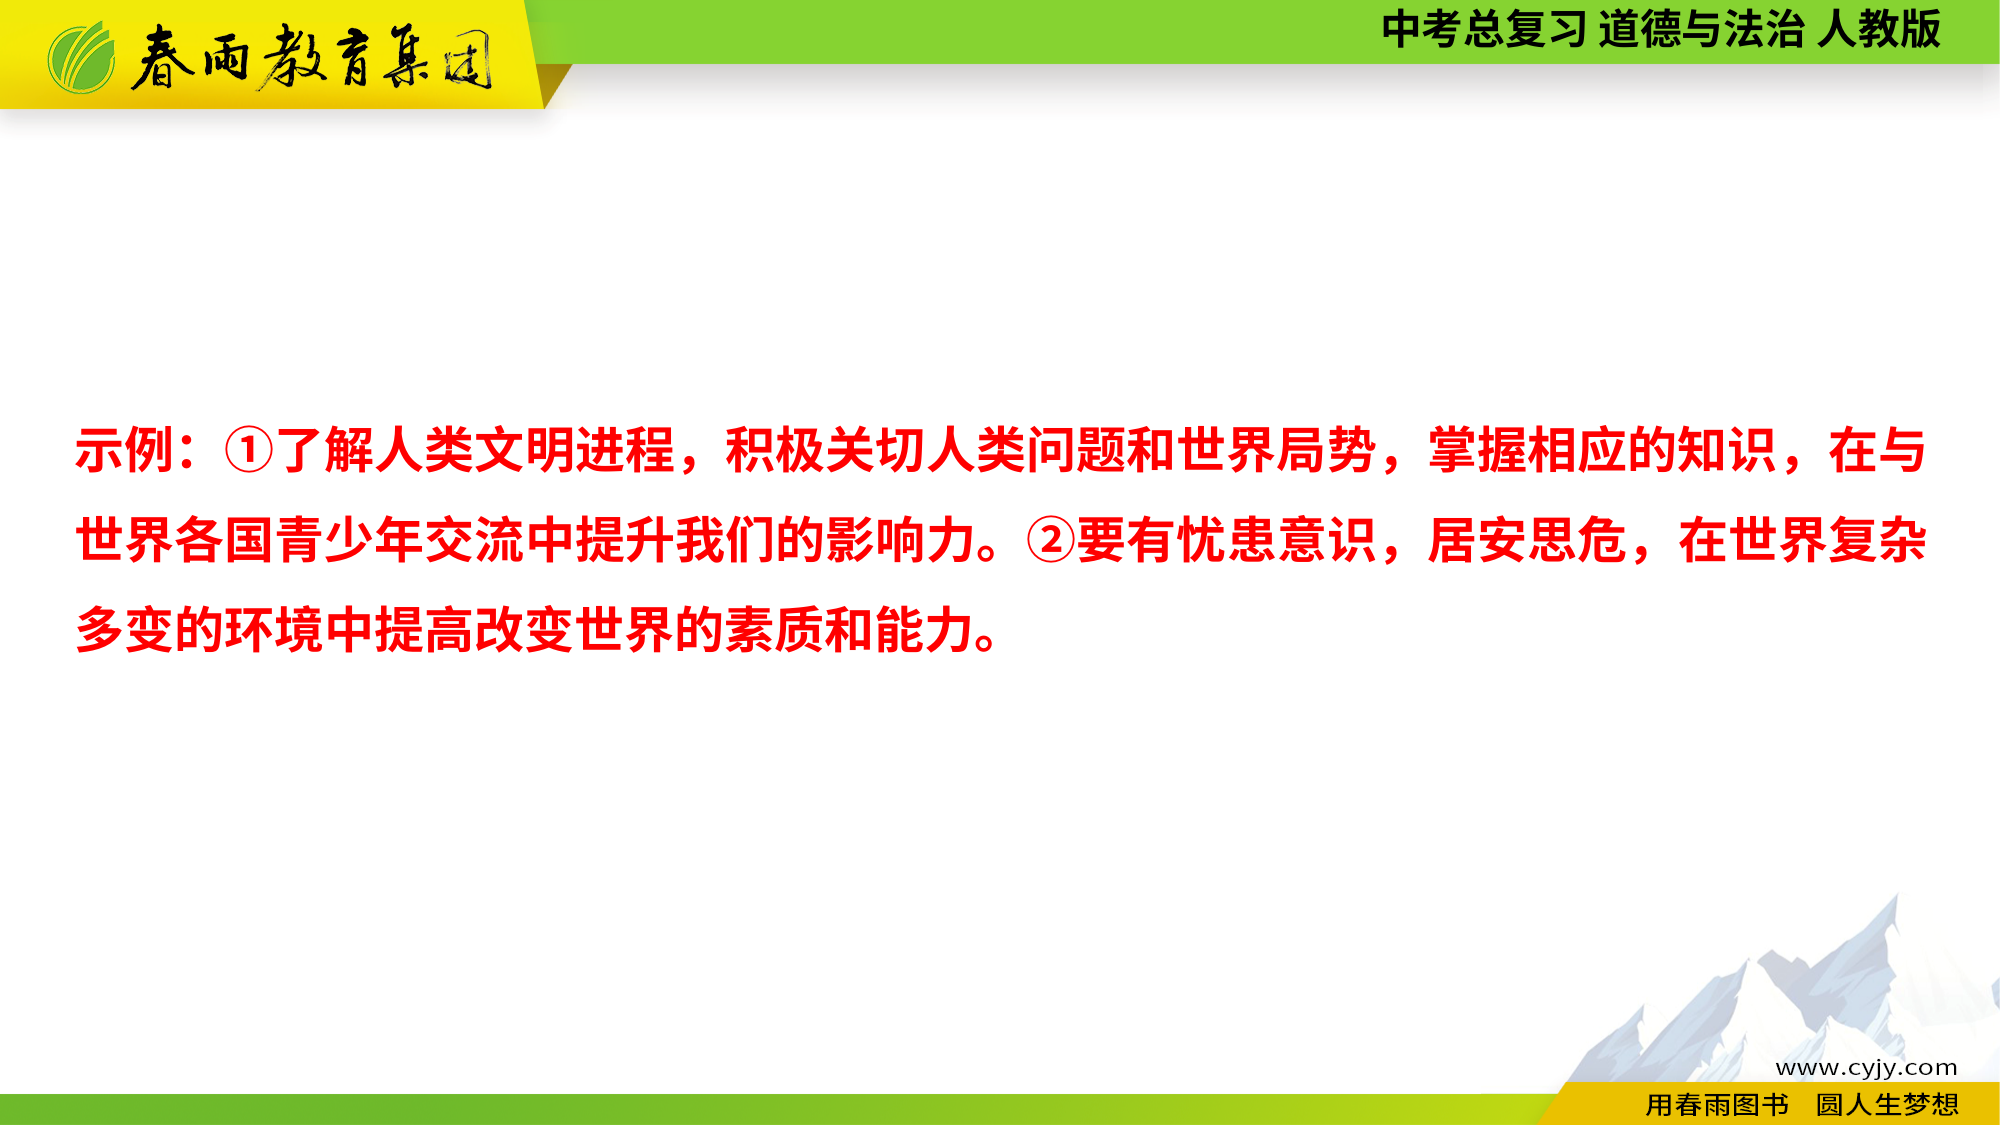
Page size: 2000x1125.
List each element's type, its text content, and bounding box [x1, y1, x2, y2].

list 示例：①了解人类文明进程，积极关切人类问题和世界局势，掌握相应的知识，在与世界各国青少年交流中提升我们的影响力。②要有忧患意识，居安思危，在世界复杂多变的环境中提高改变世界的素质和能力。 [59, 380, 1944, 657]
picture [0, 0, 2000, 1125]
